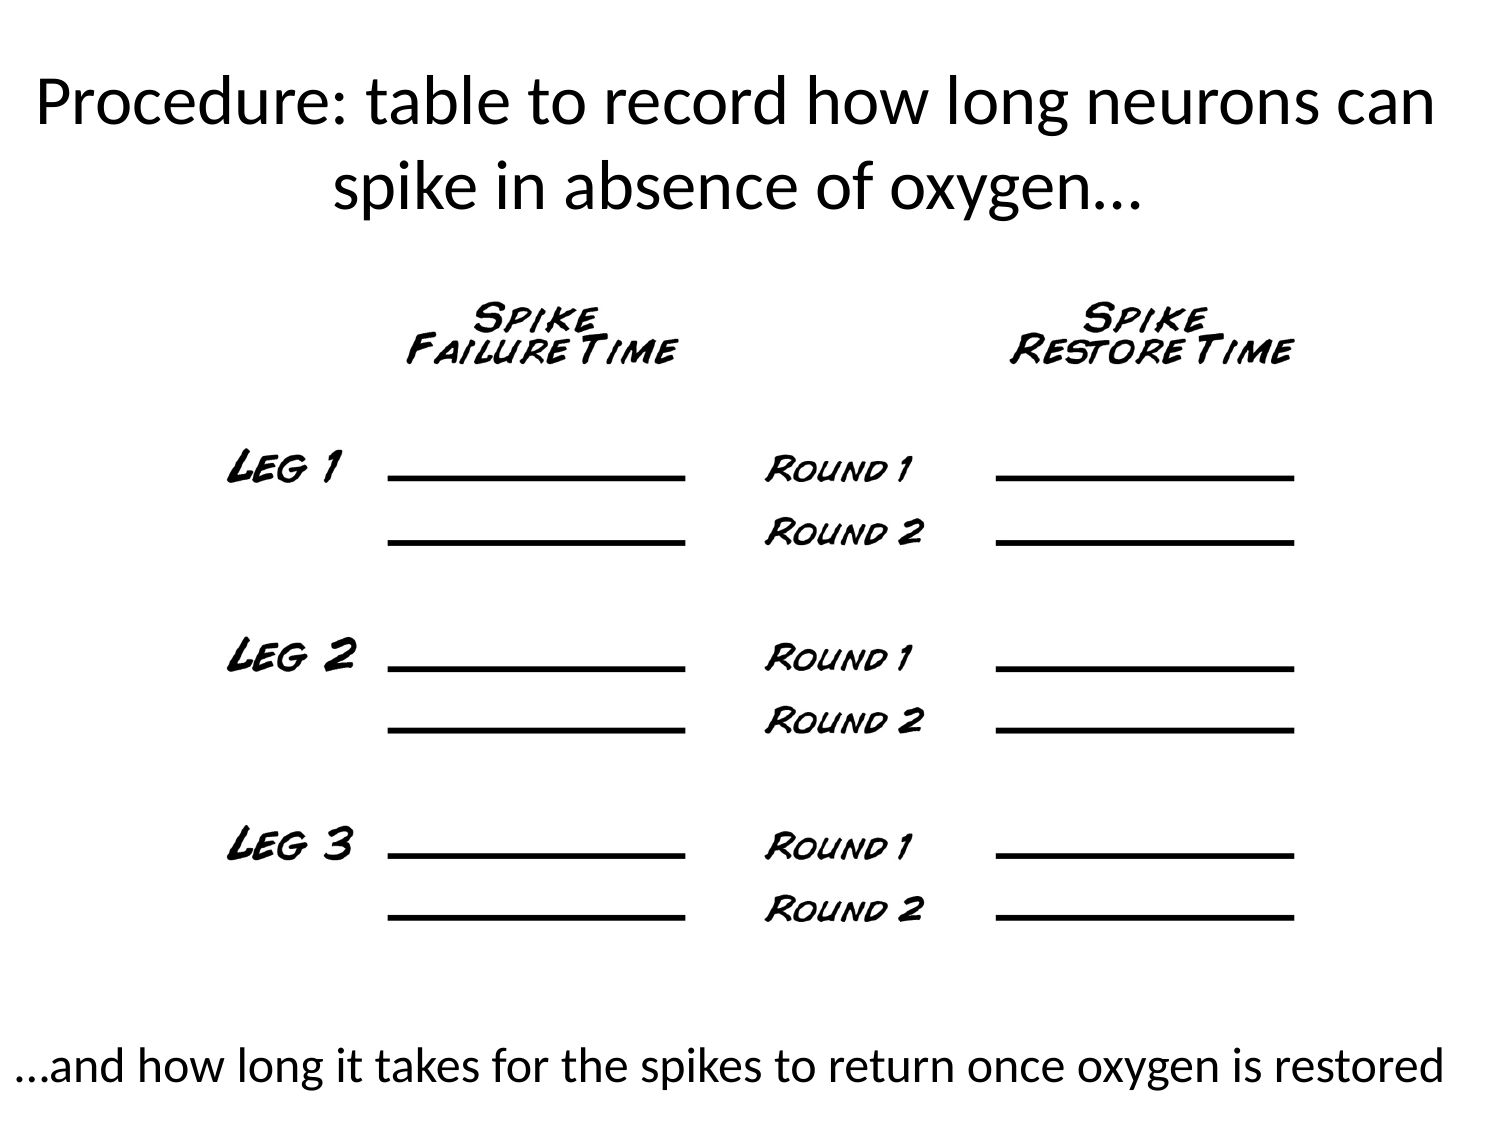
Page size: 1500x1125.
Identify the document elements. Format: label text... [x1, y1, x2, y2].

text_box …and how long it takes for the spikes to return once oxygen is restored [0, 1024, 1500, 1100]
picture [199, 274, 1337, 970]
title Procedure: table to record how long neurons can spike in absence of oxygen… [0, 45, 1475, 233]
